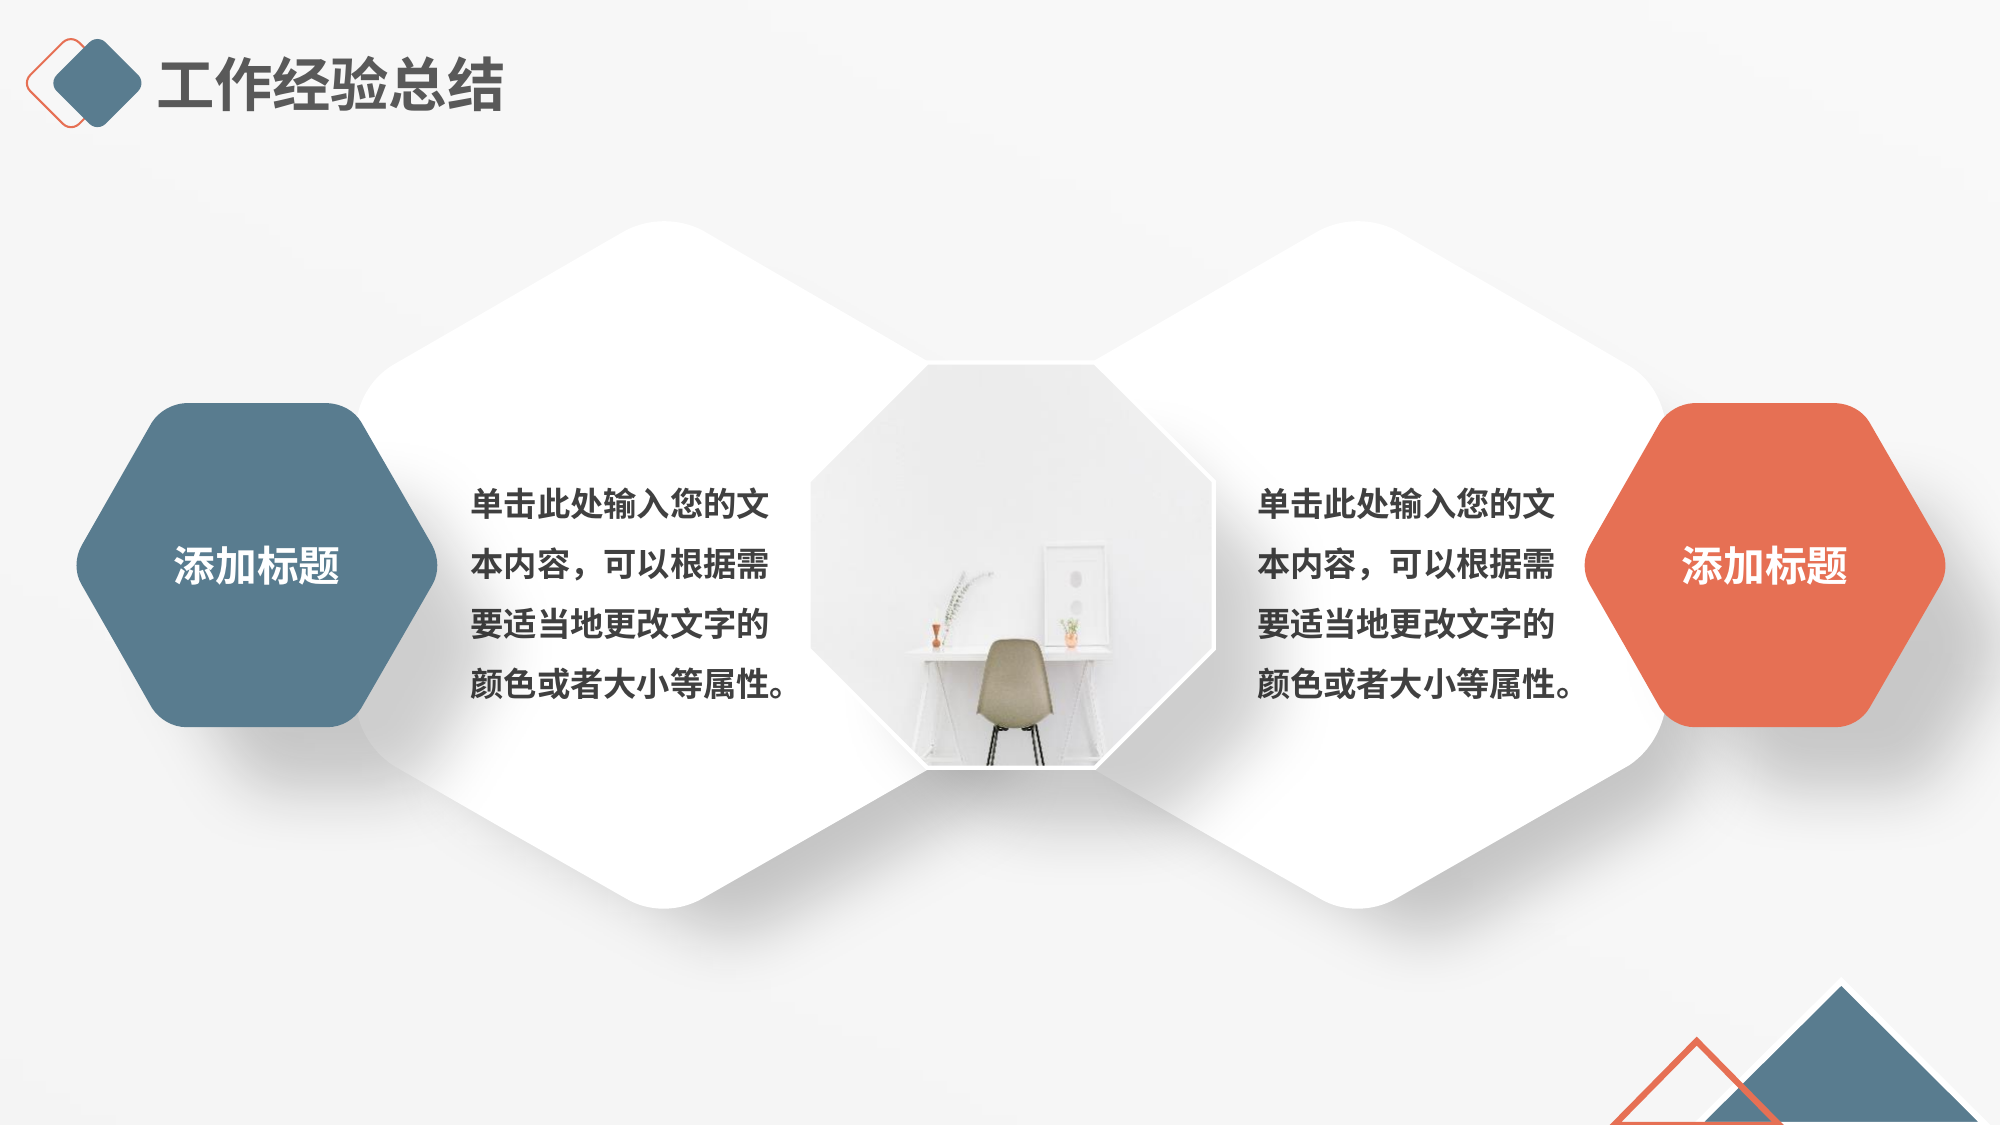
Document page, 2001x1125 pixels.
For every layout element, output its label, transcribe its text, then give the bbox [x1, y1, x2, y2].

text_box 添加标题 [1665, 402, 1947, 729]
text_box [971, 361, 1051, 769]
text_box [36, 40, 523, 127]
picture [0, 0, 2000, 1125]
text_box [1614, 981, 1986, 1125]
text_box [1051, 220, 1665, 910]
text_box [357, 220, 971, 910]
text_box 添加标题 [75, 402, 357, 729]
